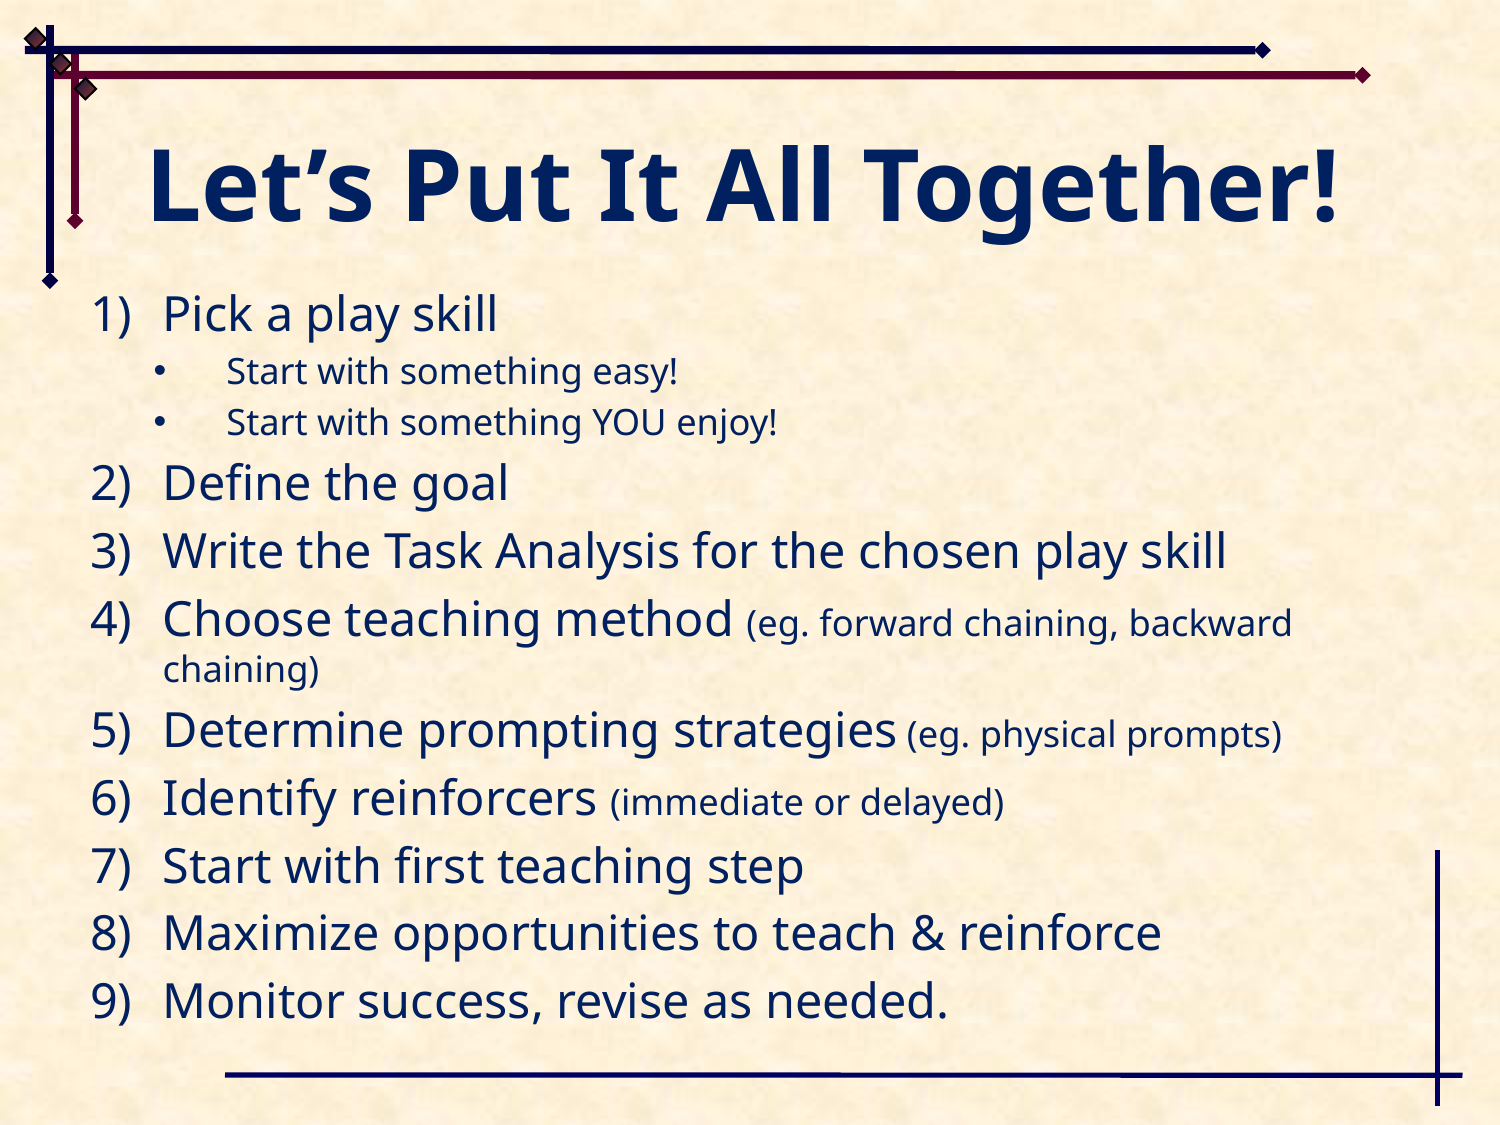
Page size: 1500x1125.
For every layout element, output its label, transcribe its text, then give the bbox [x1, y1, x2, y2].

list Pick a play skill Start with something easy! Start with something YOU enjoy! Define the goal Write the Task Analysis for the chosen play skill Choose teaching method (eg. forward chaining, backward chaining) Determine prompting strategies (eg. physical prompts) Identify reinforcers (immediate or delayed) Start with first teaching step Maximize opportunities to teach & reinforce Monitor success, revise as needed. [75, 275, 1463, 1038]
picture [0, 0, 1500, 1125]
title Let’s Put It All Together! [112, 87, 1400, 275]
